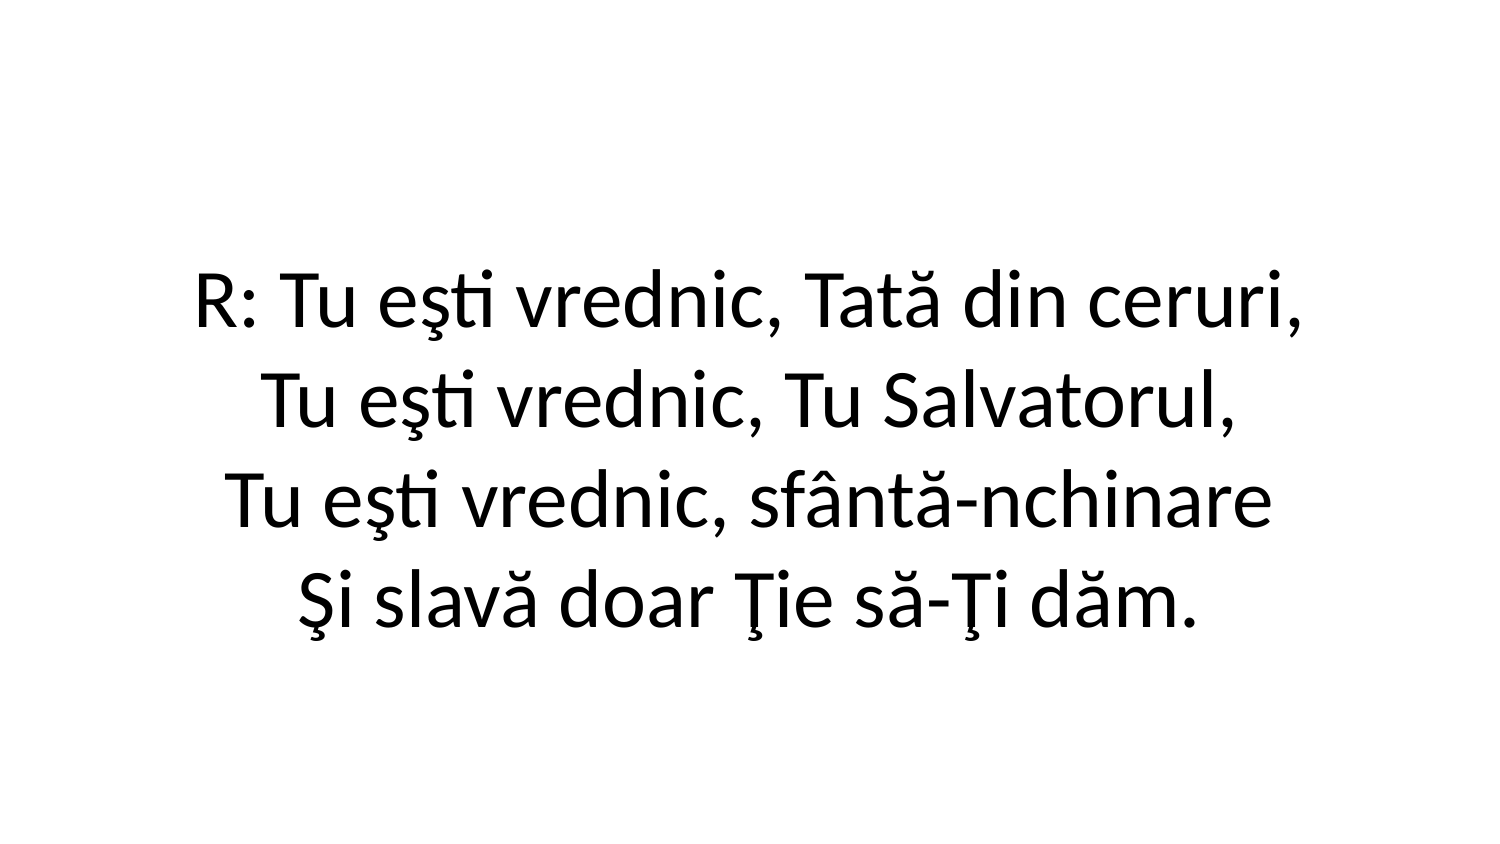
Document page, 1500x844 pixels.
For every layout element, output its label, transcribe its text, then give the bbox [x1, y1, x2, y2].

text_box R: Tu eşti vrednic, Tată din ceruri, Tu eşti vrednic, Tu Salvatorul, Tu eşti vrednic, sfântă-nchinare Şi slavă doar Ţie să-Ţi dăm. [178, 192, 1322, 652]
